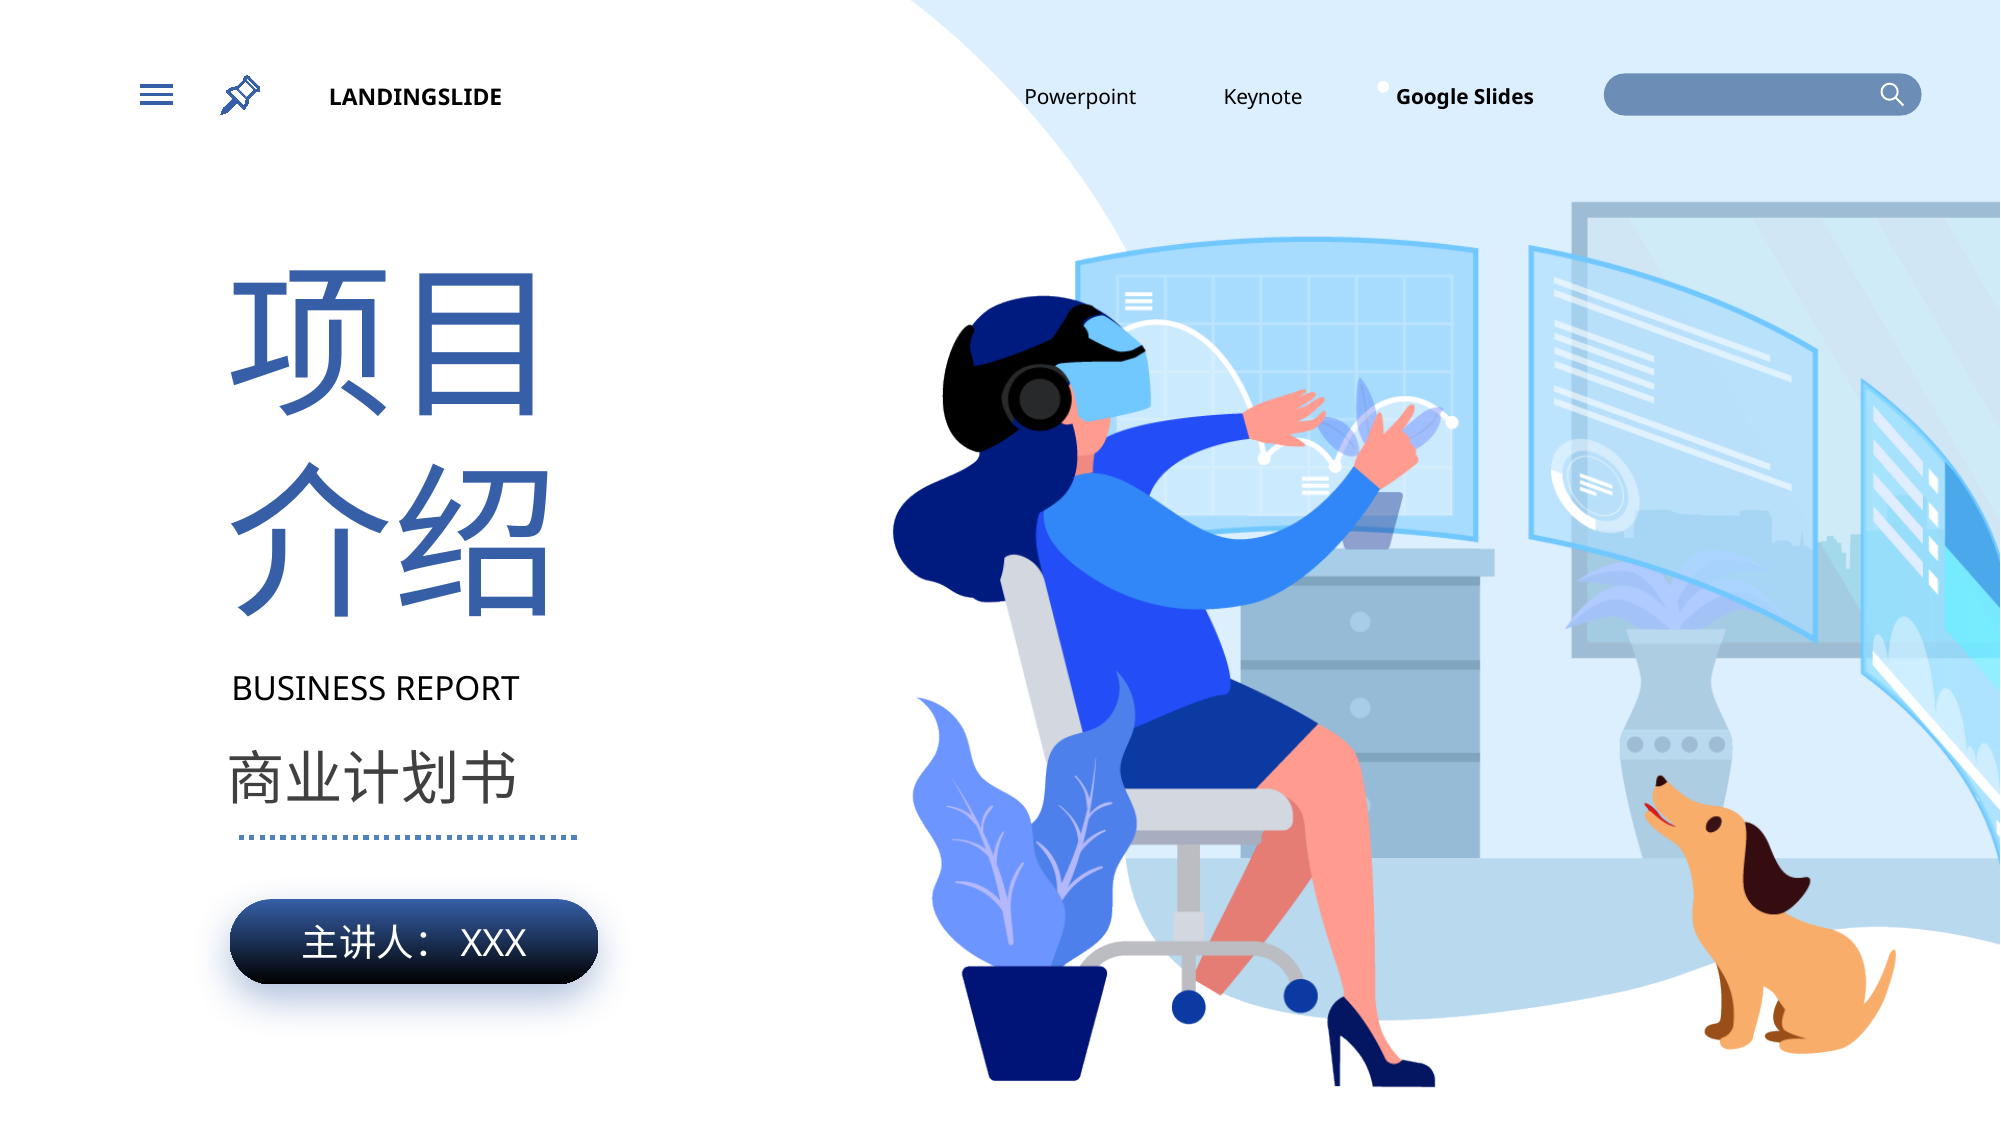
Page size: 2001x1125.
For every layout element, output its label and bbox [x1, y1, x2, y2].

text_box [1377, 76, 1553, 117]
text_box [139, 86, 173, 103]
text_box [1880, 82, 1904, 107]
picture [0, 0, 2000, 1125]
